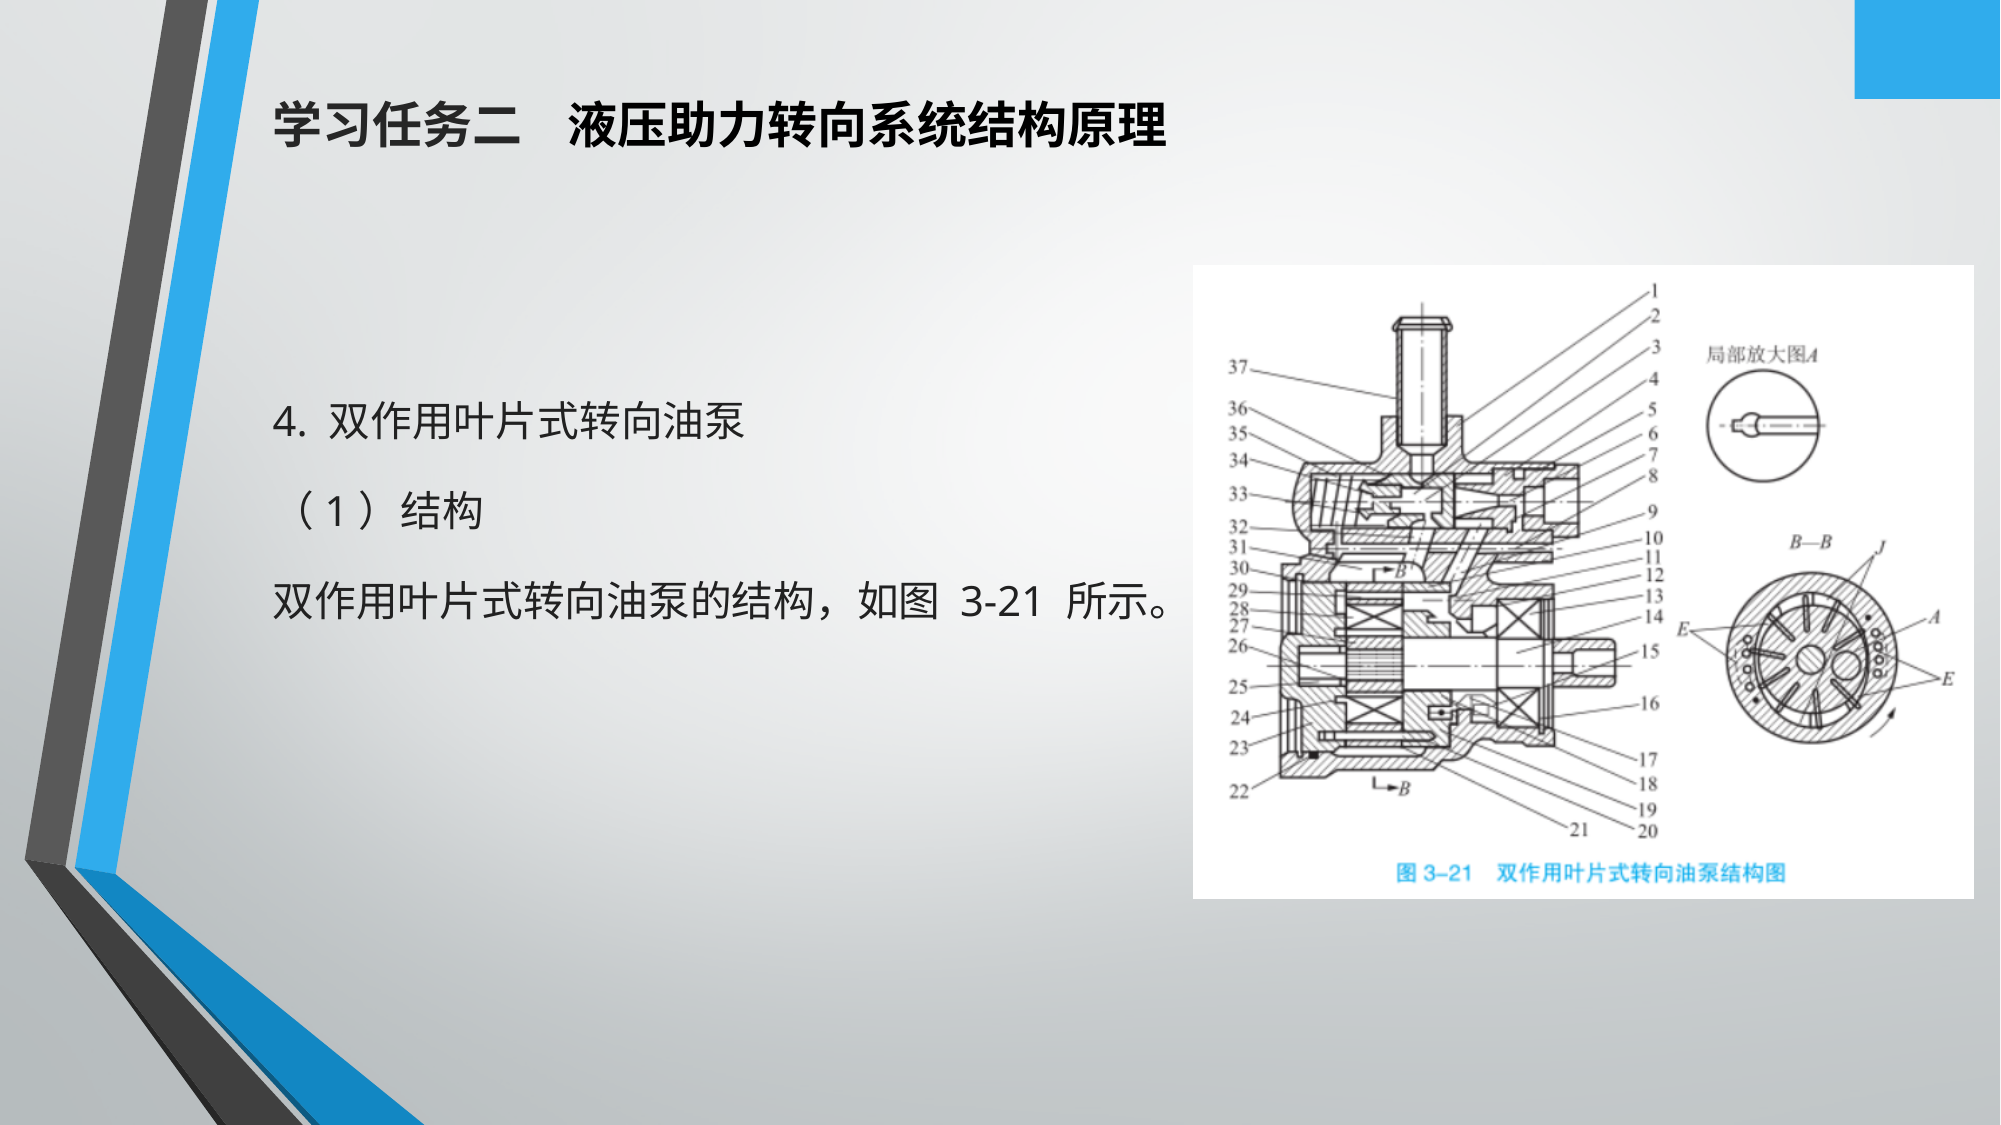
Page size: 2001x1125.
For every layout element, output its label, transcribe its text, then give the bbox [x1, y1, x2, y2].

text_box 4. 双作用叶片式转向油泵 （1）结构 双作用叶片式转向油泵的结构，如图 3-21 所示。 [258, 347, 1194, 989]
text_box [1853, 0, 2000, 100]
text_box 学习任务二 液压助力转向系统结构原理 [257, 74, 1969, 206]
picture [1193, 264, 1974, 899]
